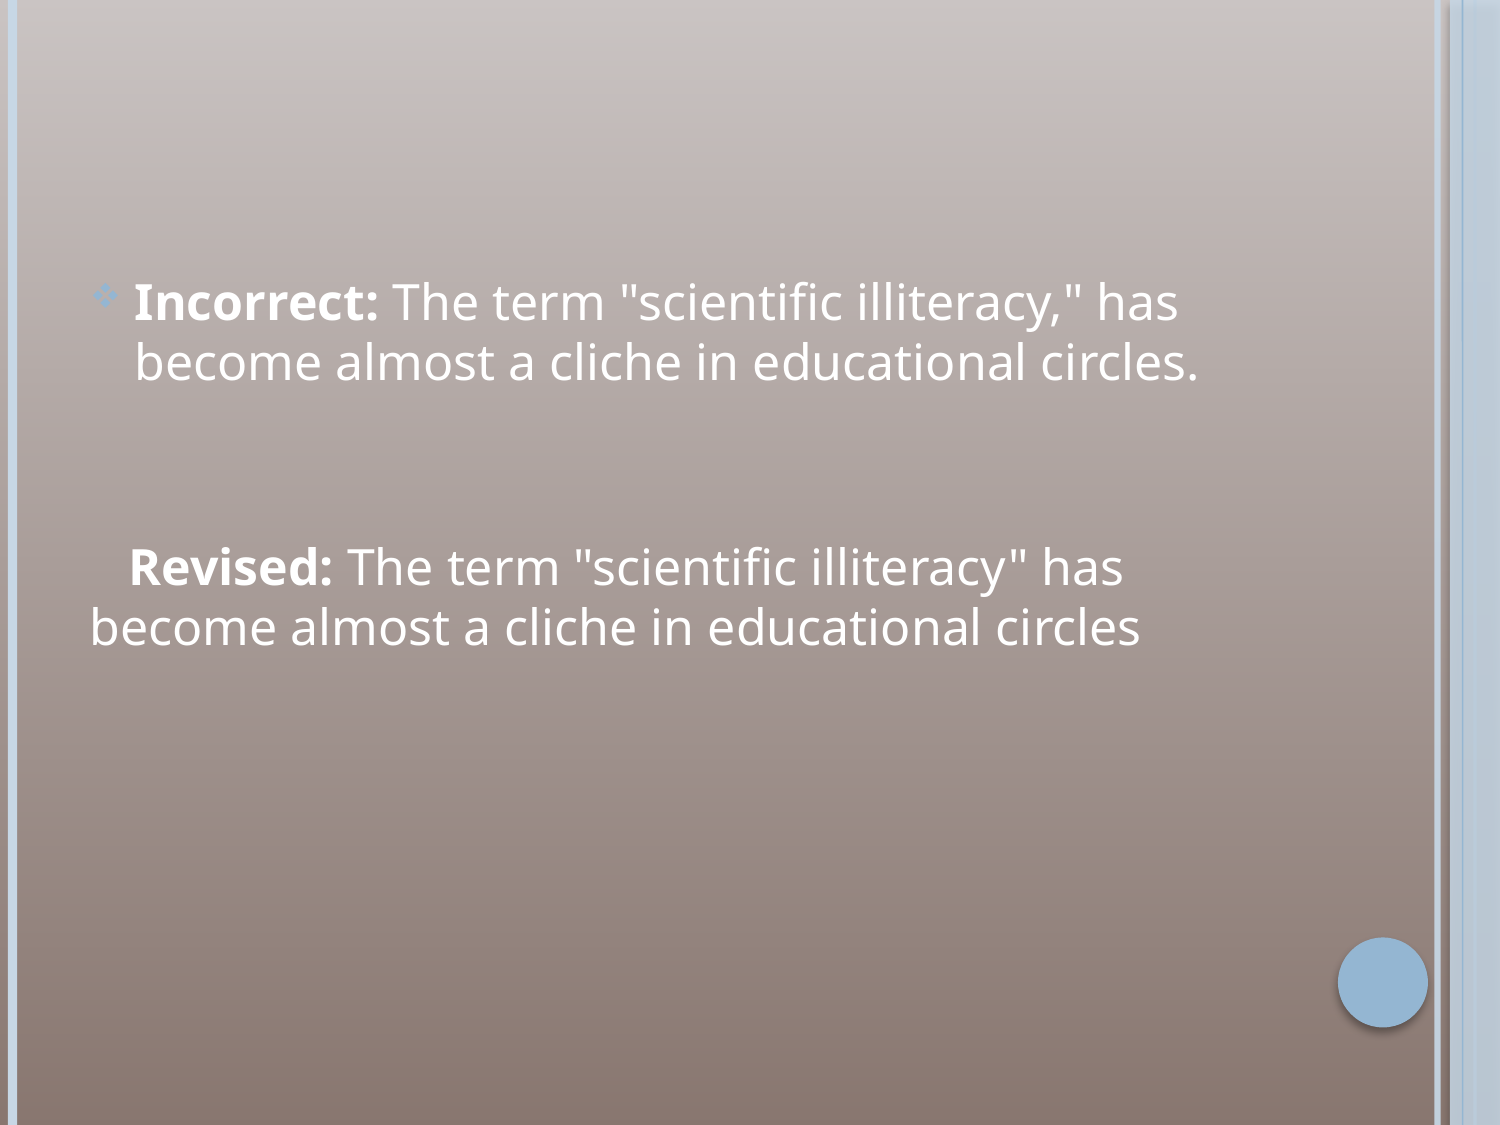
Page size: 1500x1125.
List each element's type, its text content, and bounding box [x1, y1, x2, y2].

list Incorrect: The term "scientific illiteracy," has become almost a cliche in educational circles. Revised: The term "scientific illiteracy" has become almost a cliche in educational circles [75, 262, 1300, 1062]
